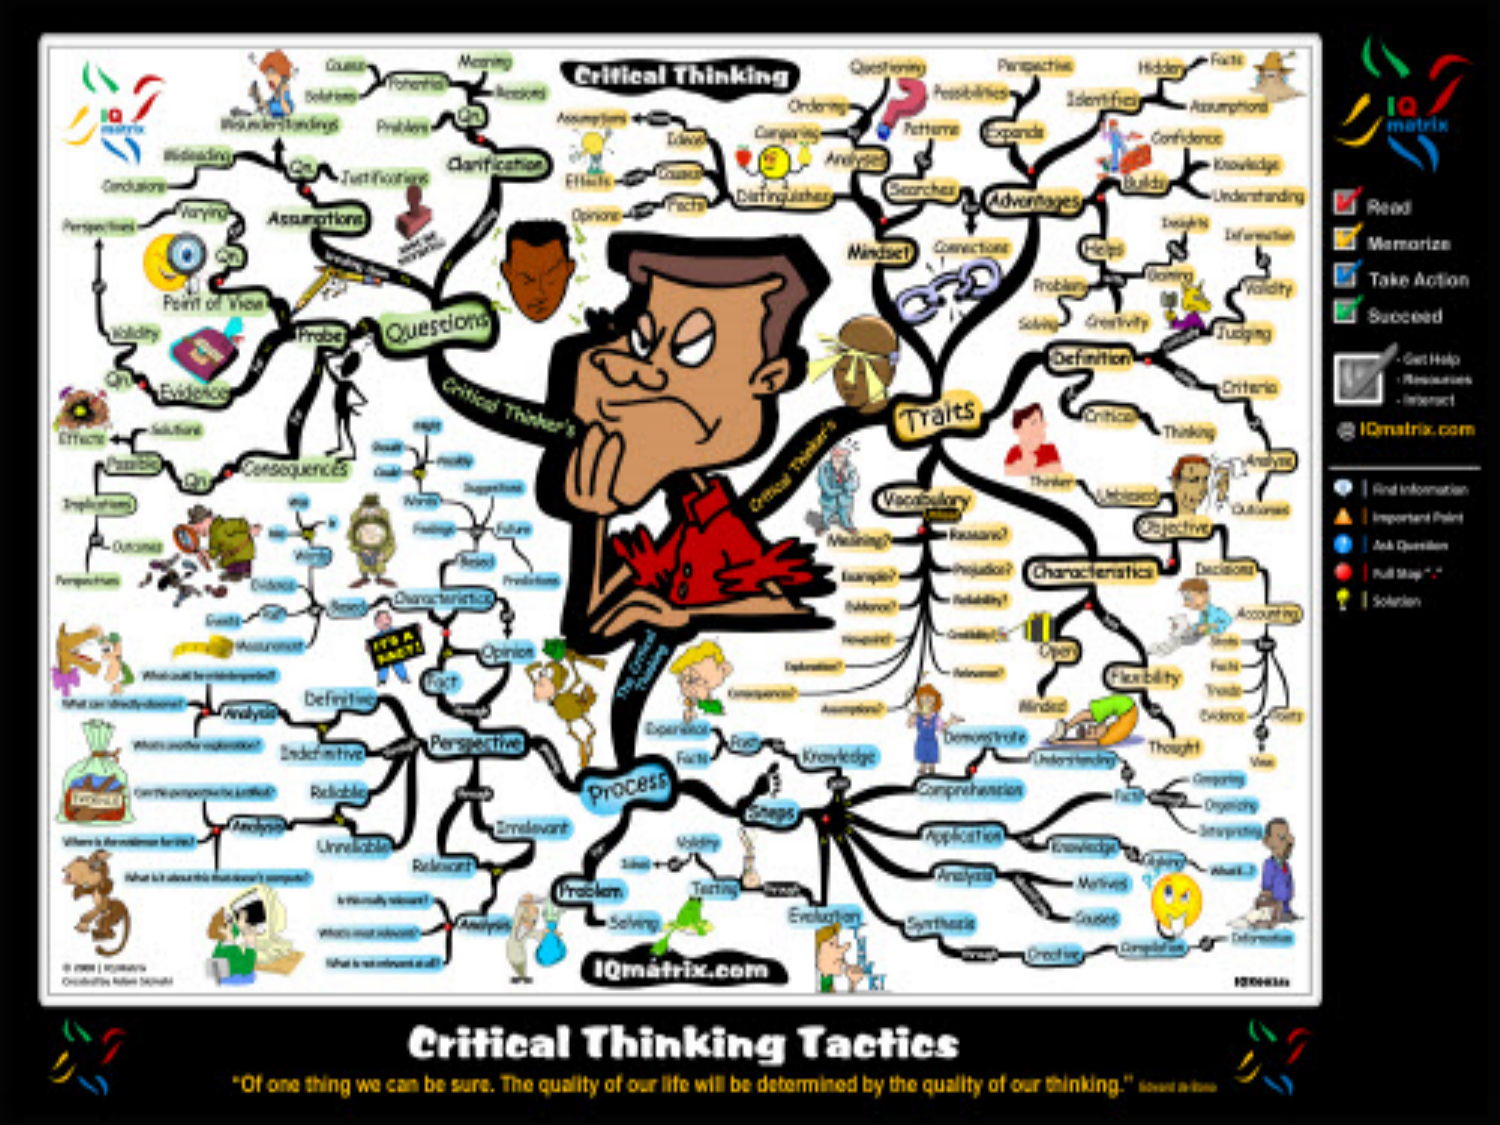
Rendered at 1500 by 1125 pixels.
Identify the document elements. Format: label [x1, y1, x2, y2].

list [0, 0, 1500, 1125]
